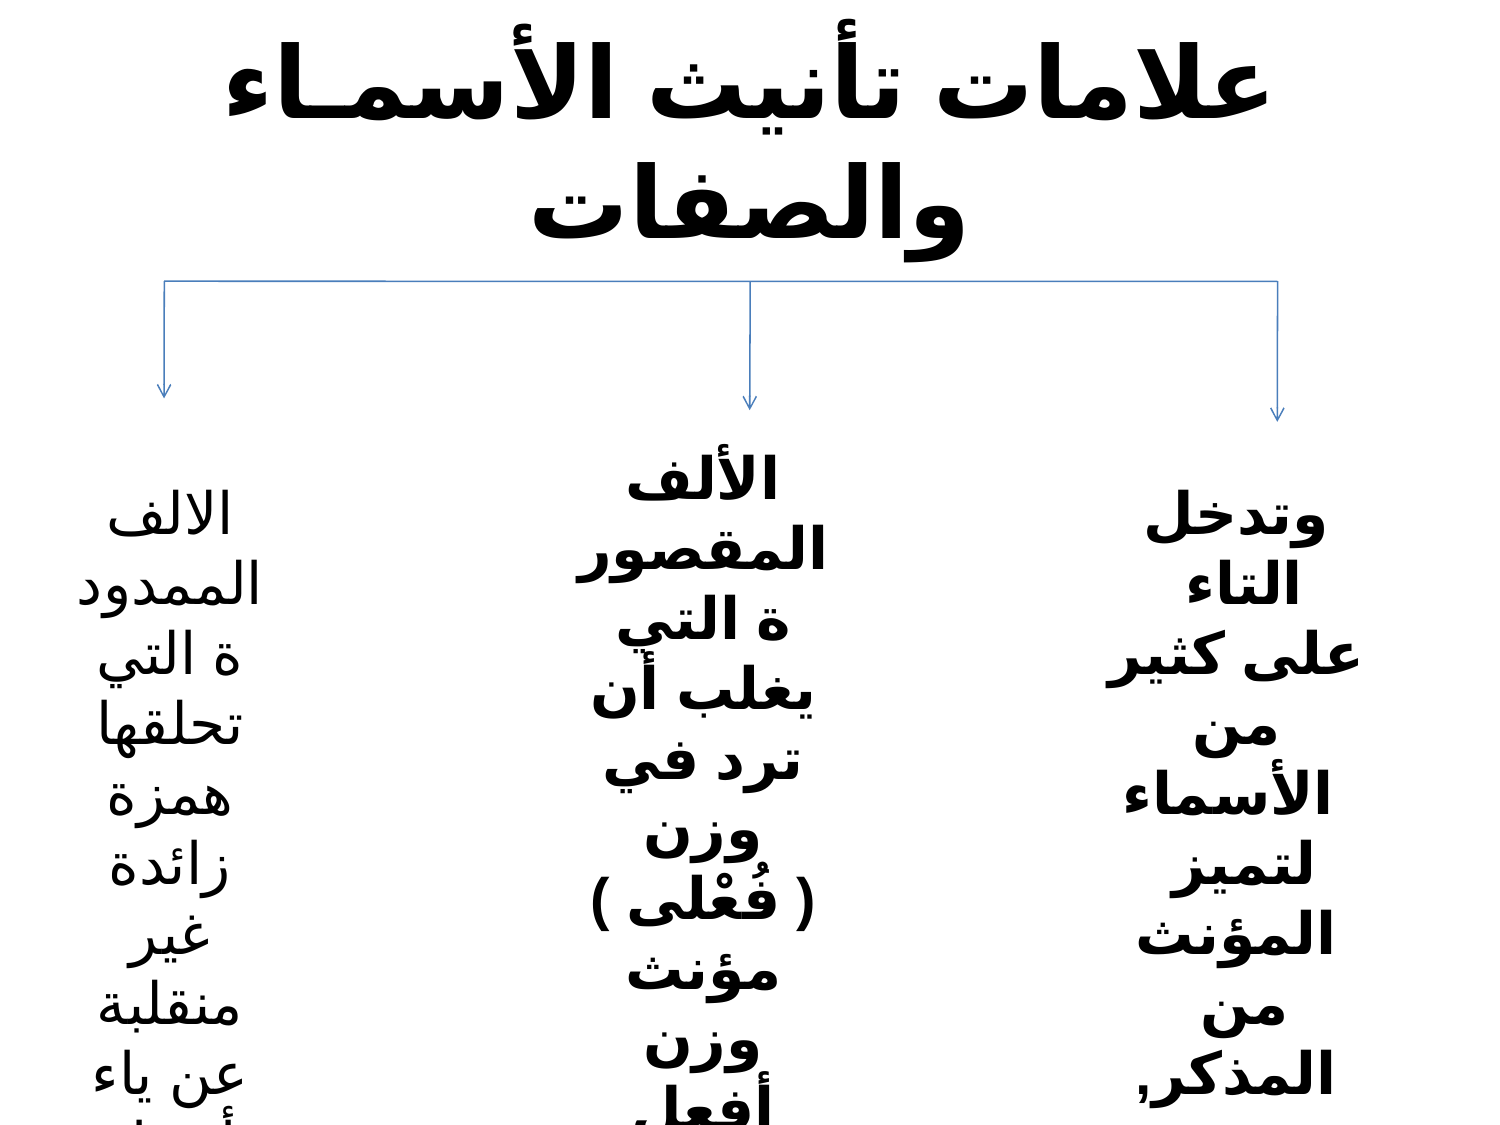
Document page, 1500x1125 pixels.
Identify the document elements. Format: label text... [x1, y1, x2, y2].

text_box الألف المقصورة التي يغلب أن ترد في وزن ( فُعْلى ) مؤنث وزن أفعل [562, 433, 844, 1125]
text_box الالف الممدودة التي تحلقها همزة زائدة غير منقلبة عن ياء أو واو [46, 468, 293, 1125]
title علامات تأنيث الأسمـاء والصفات [75, 45, 1425, 233]
text_box وتدخل التاء على كثير من الأسماء لتميز المؤنث من المذكر, نحو إنسان و إنسانه [1078, 468, 1395, 1125]
